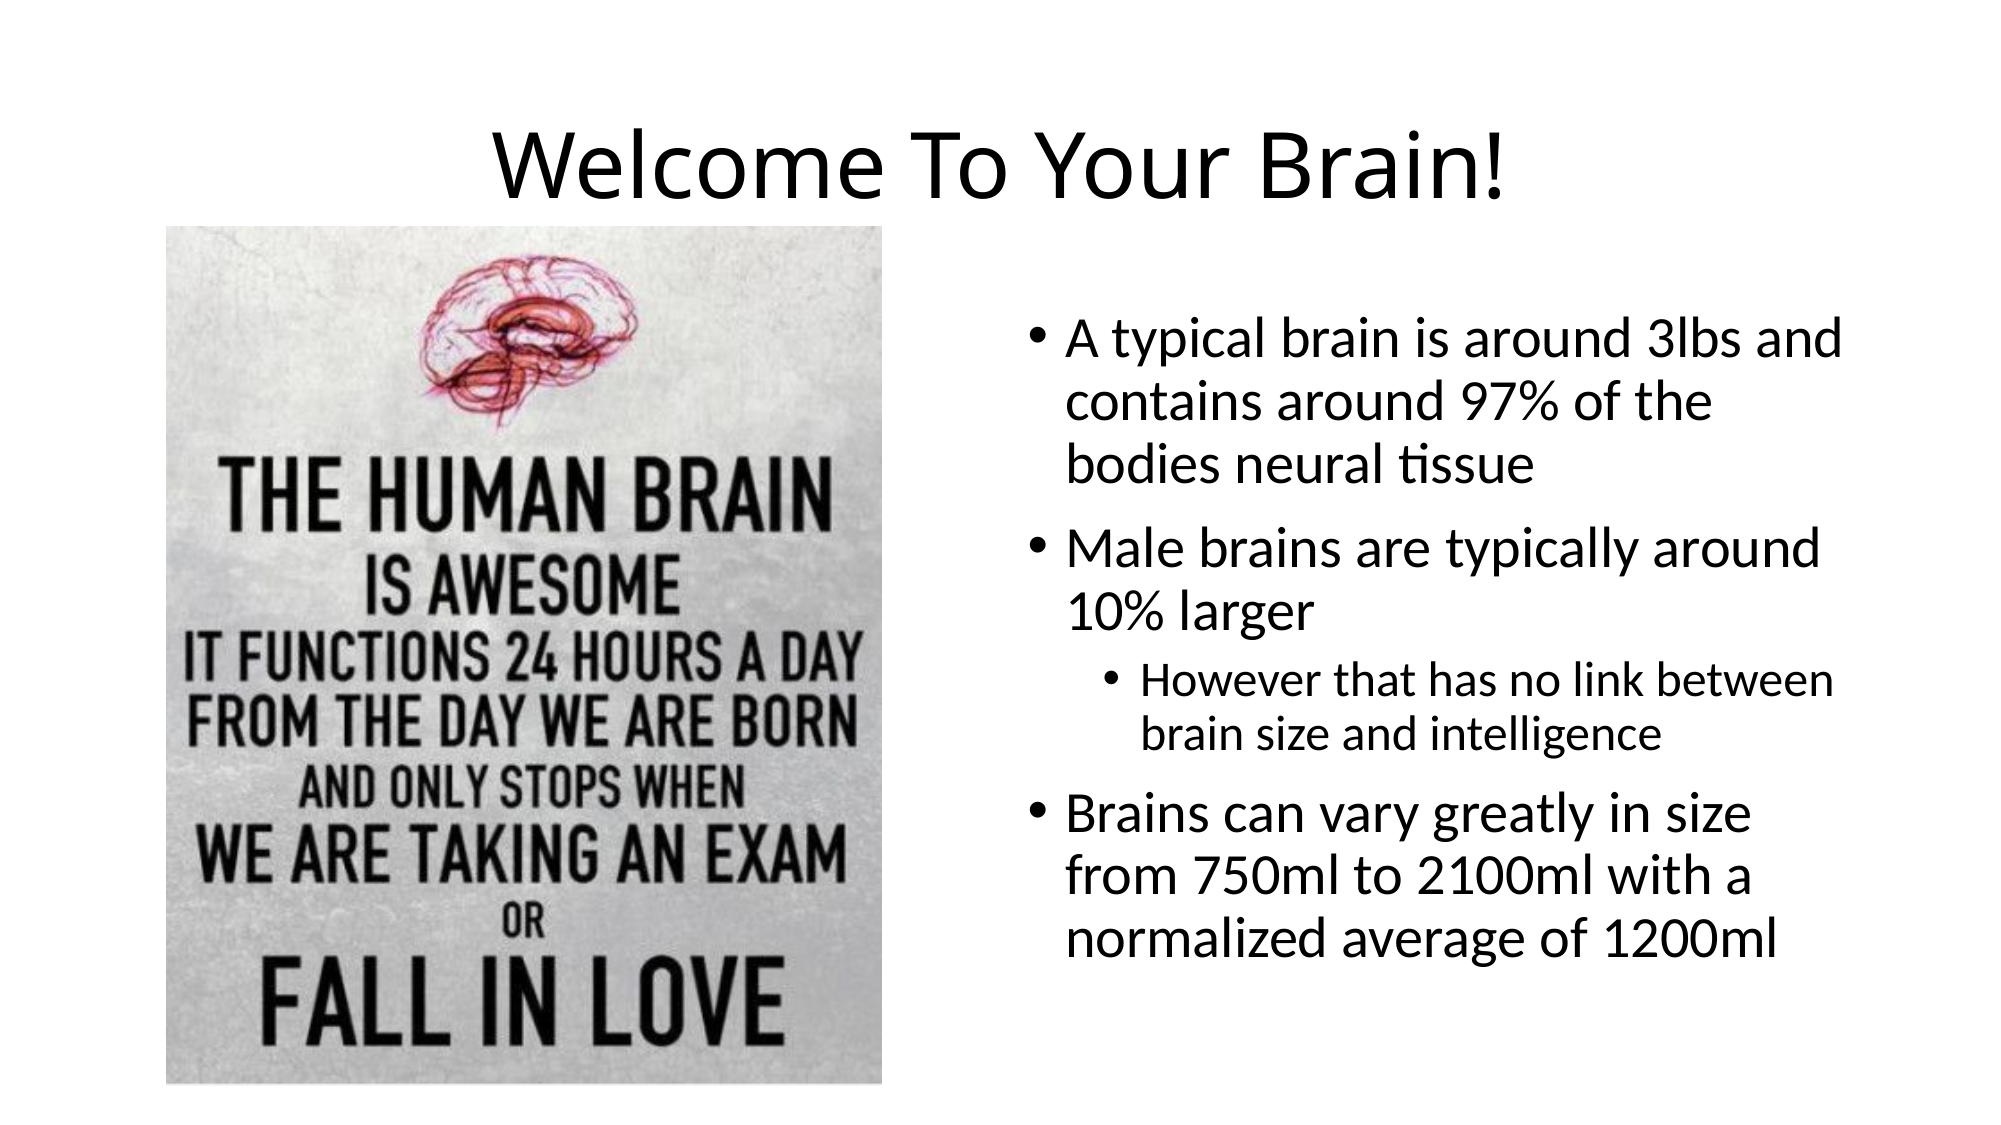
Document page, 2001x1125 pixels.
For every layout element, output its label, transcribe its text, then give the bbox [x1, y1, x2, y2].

title Welcome To Your Brain! [137, 59, 1863, 278]
list A typical brain is around 3lbs and contains around 97% of the bodies neural tissue Male brains are typically around 10% larger However that has no link between brain size and intelligence Brains can vary greatly in size from 750ml to 2100ml with a normalized average of 1200ml [1012, 299, 1863, 1014]
picture [166, 226, 882, 1086]
